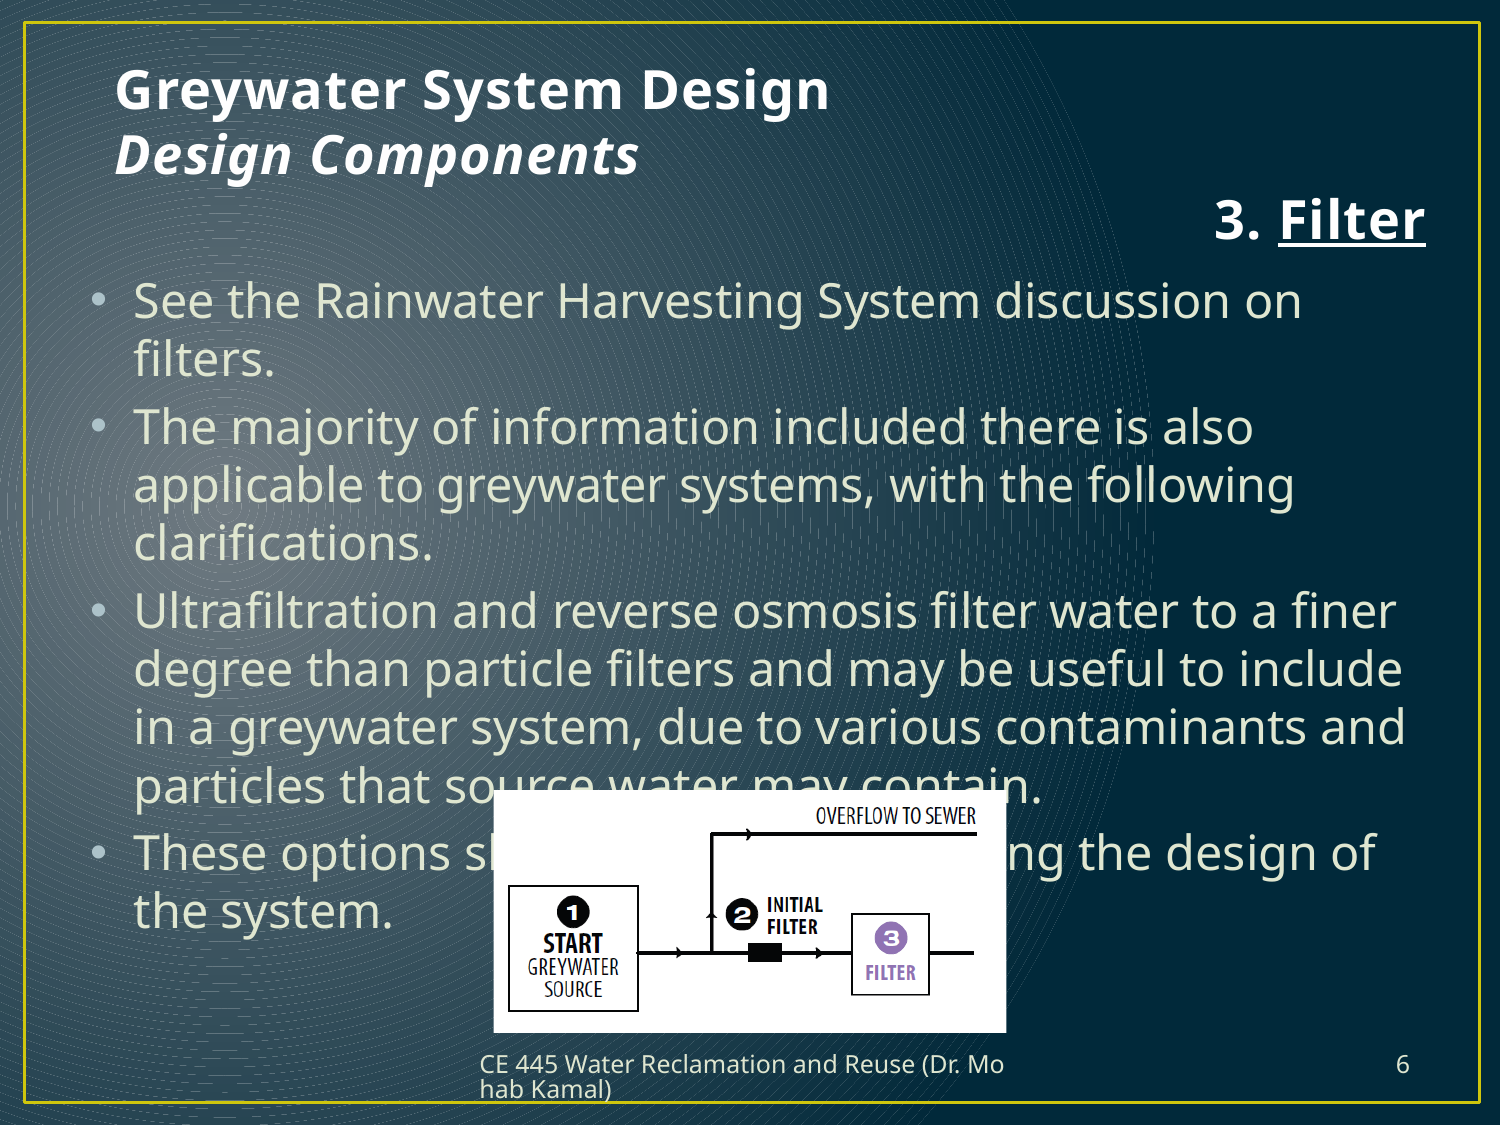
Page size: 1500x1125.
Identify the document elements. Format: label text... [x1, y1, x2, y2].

footer CE 445 Water Reclamation and Reuse (Dr. Mohab Kamal) [464, 1035, 1036, 1096]
text_box Greywater System Design Design Components 3. Filter [99, 70, 1450, 258]
list See the Rainwater Harvesting System discussion on filters. The majority of information included there is also applicable to greywater systems, with the following clarifications. Ultrafiltration and reverse osmosis filter water to a finer degree than particle filters and may be useful to include in a greywater system, due to various contaminants and particles that source water may contain. These options should be explored during the design of the system. [75, 262, 1425, 1005]
picture [493, 789, 1007, 1033]
slide_number 6 [1074, 1035, 1425, 1096]
